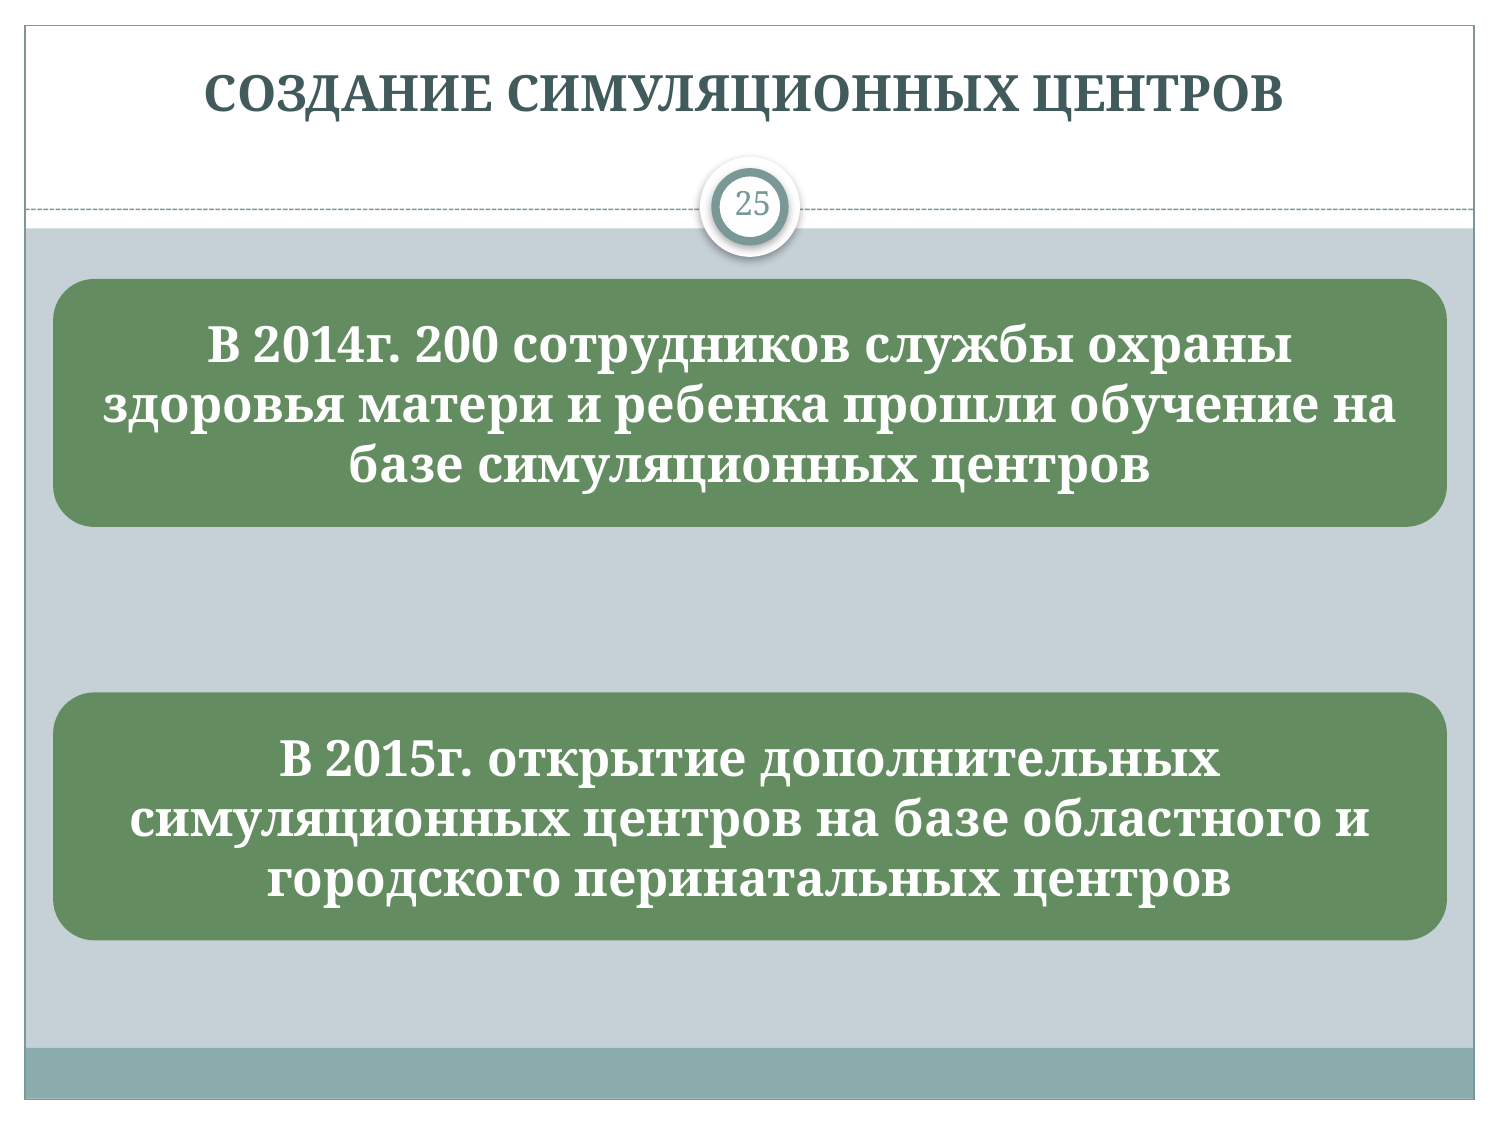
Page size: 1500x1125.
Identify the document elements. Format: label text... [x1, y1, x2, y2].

text_box СОЗДАНИЕ СИМУЛЯЦИОННЫХ ЦЕНТРОВ [88, 54, 1400, 130]
text_box В 2015г. открытие дополнительных симуляционных центров на базе областного и городского перинатальных центров [52, 691, 1448, 942]
slide_number 25 [715, 168, 791, 241]
text_box В 2014г. 200 сотрудников службы охраны здоровья матери и ребенка прошли обучение на базе симуляционных центров [52, 277, 1448, 528]
